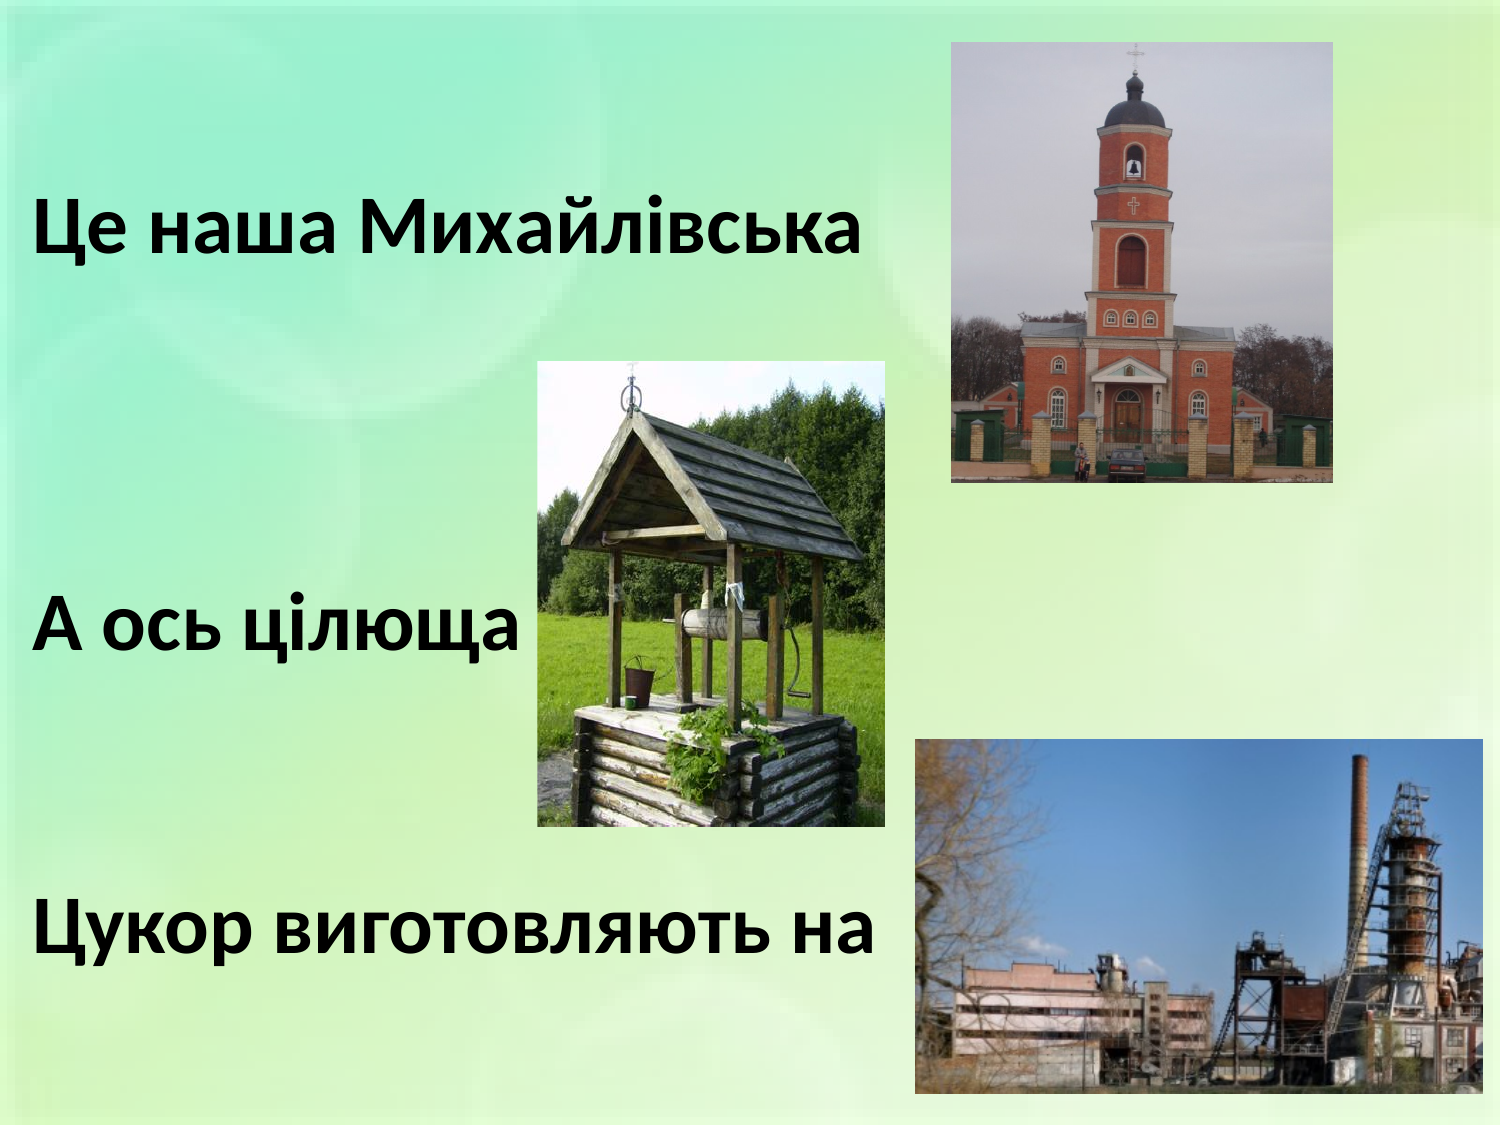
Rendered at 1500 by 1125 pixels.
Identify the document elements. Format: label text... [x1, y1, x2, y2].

picture [915, 739, 1483, 1095]
picture [537, 361, 886, 828]
picture [951, 42, 1334, 484]
list Це наша Михайлівська А ось цілюща Цукор виготовляють на [17, 66, 896, 1005]
